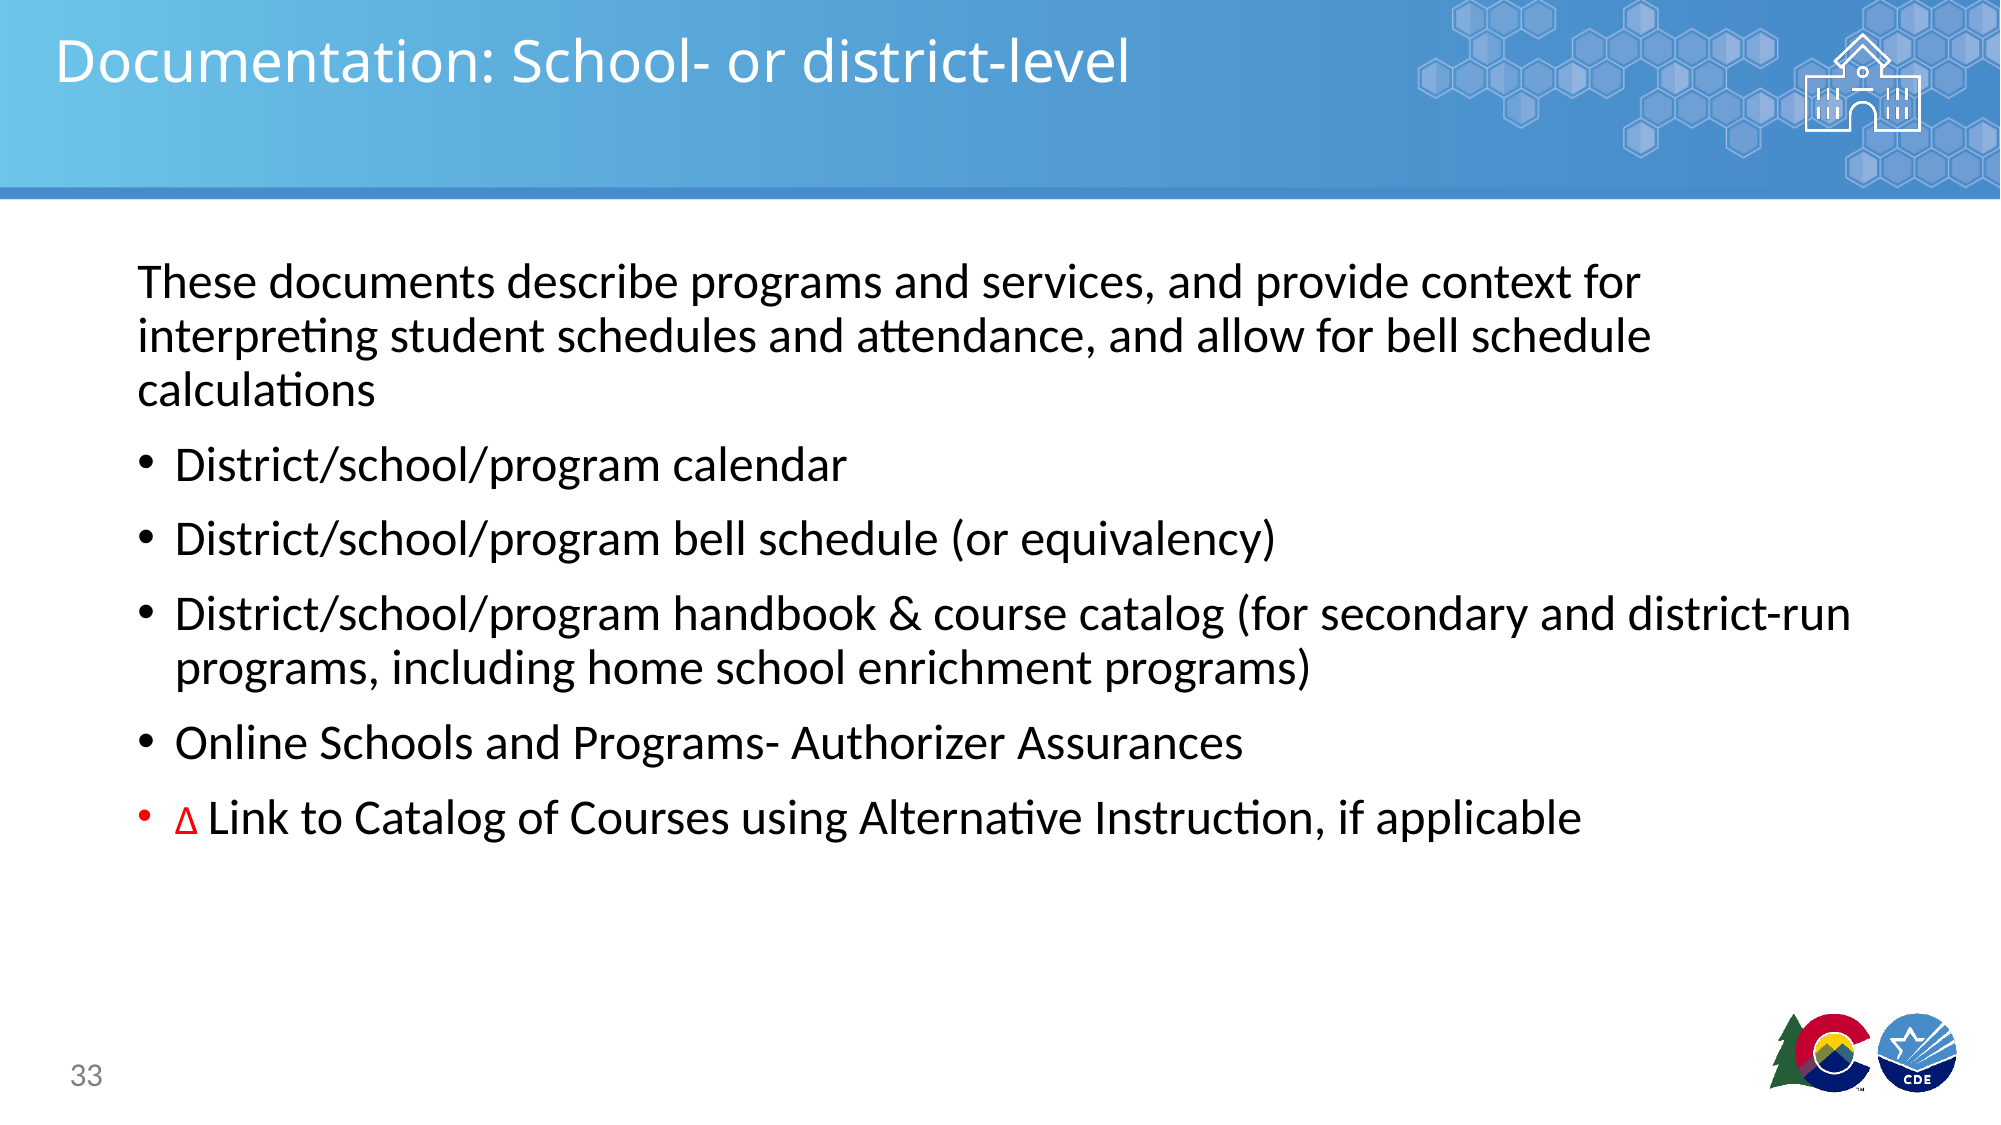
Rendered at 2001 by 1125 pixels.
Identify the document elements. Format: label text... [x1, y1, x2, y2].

list These documents describe programs and services, and provide context for interpreting student schedules and attendance, and allow for bell schedule calculations District/school/program calendar District/school/program bell schedule (or equivalency) District/school/program handbook & course catalog (for secondary and district-run programs, including home school enrichment programs) Online Schools and Programs- Authorizer Assurances Δ Link to Catalog of Courses using Alternative Instruction, if applicable [137, 254, 1863, 969]
title Documentation: School- or district-level [54, 31, 1248, 156]
picture [0, 0, 2000, 200]
picture [1768, 1012, 1957, 1093]
slide_number 33 [54, 1042, 505, 1103]
